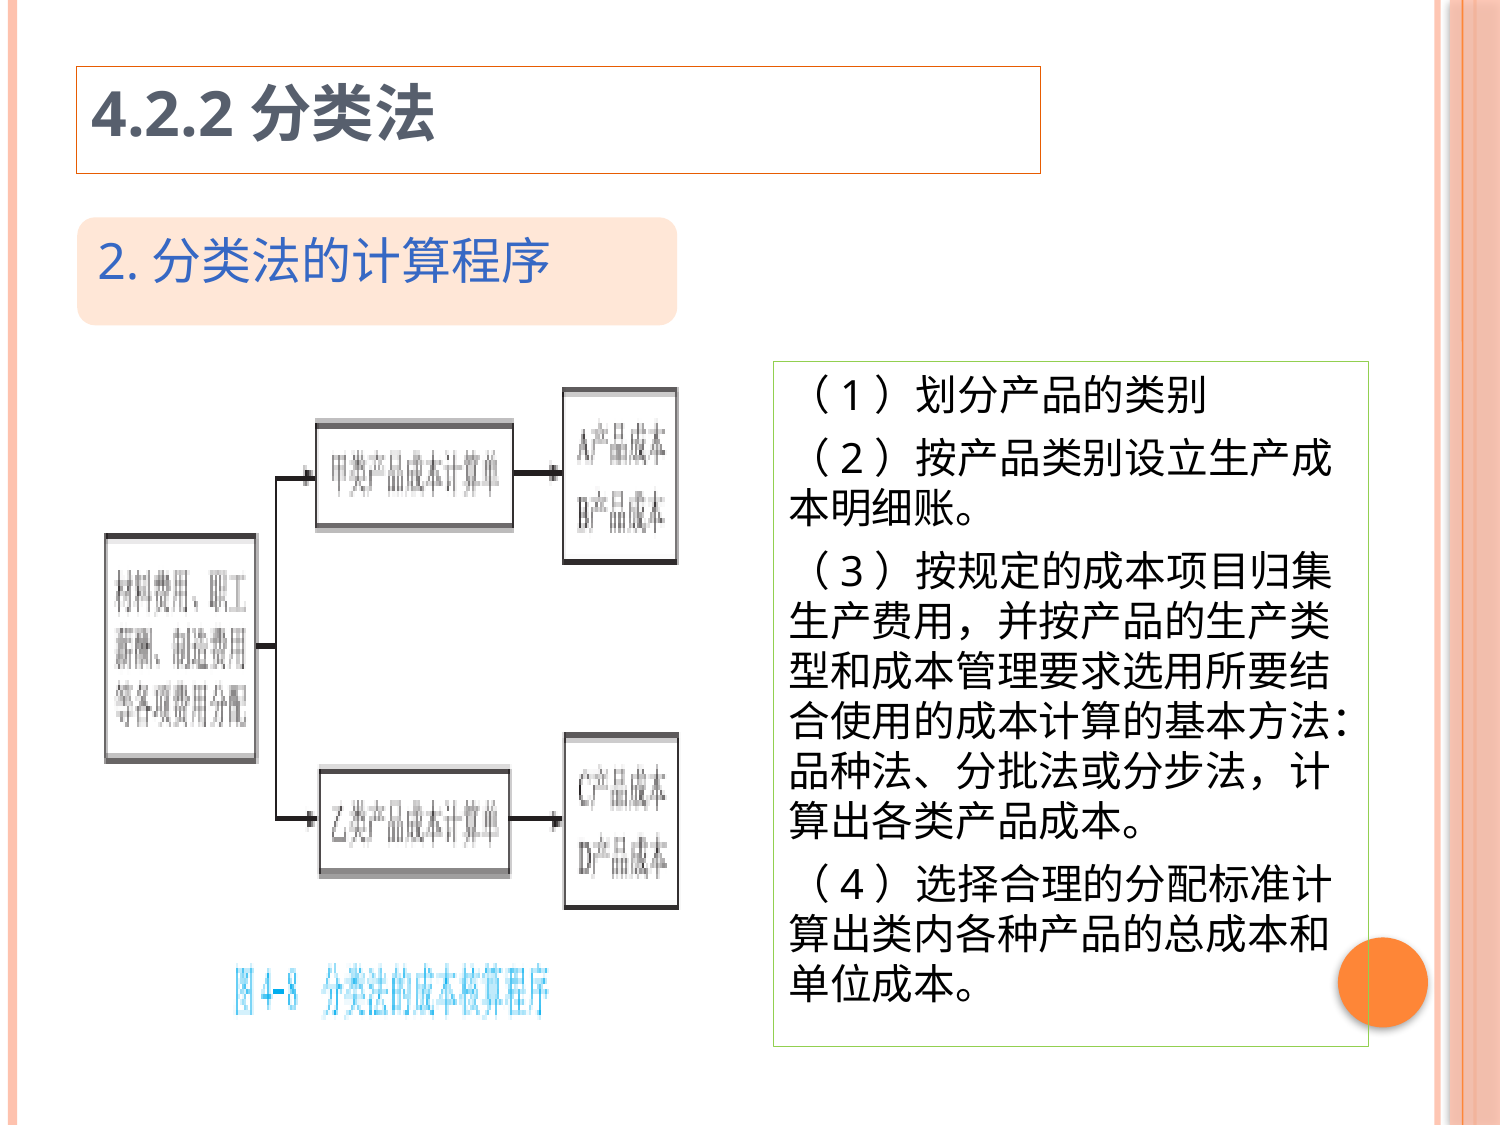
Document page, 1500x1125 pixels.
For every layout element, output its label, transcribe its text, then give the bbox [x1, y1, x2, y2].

text_box 2.分类法的计算程序 [77, 217, 678, 326]
picture [76, 361, 733, 1048]
text_box （1）划分产品的类别 （2）按产品类别设立生产成本明细账。 （3）按规定的成本项目归集生产费用，并按产品的生产类型和成本管理要求选用所要结合使用的成本计算的基本方法：品种法、分批法或分步法，计算出各类产品成本。 （4）选择合理的分配标准计算出类内各种产品的总成本和单位成本。 [773, 361, 1369, 1047]
text_box 4.2.2分类法 [76, 66, 1041, 174]
